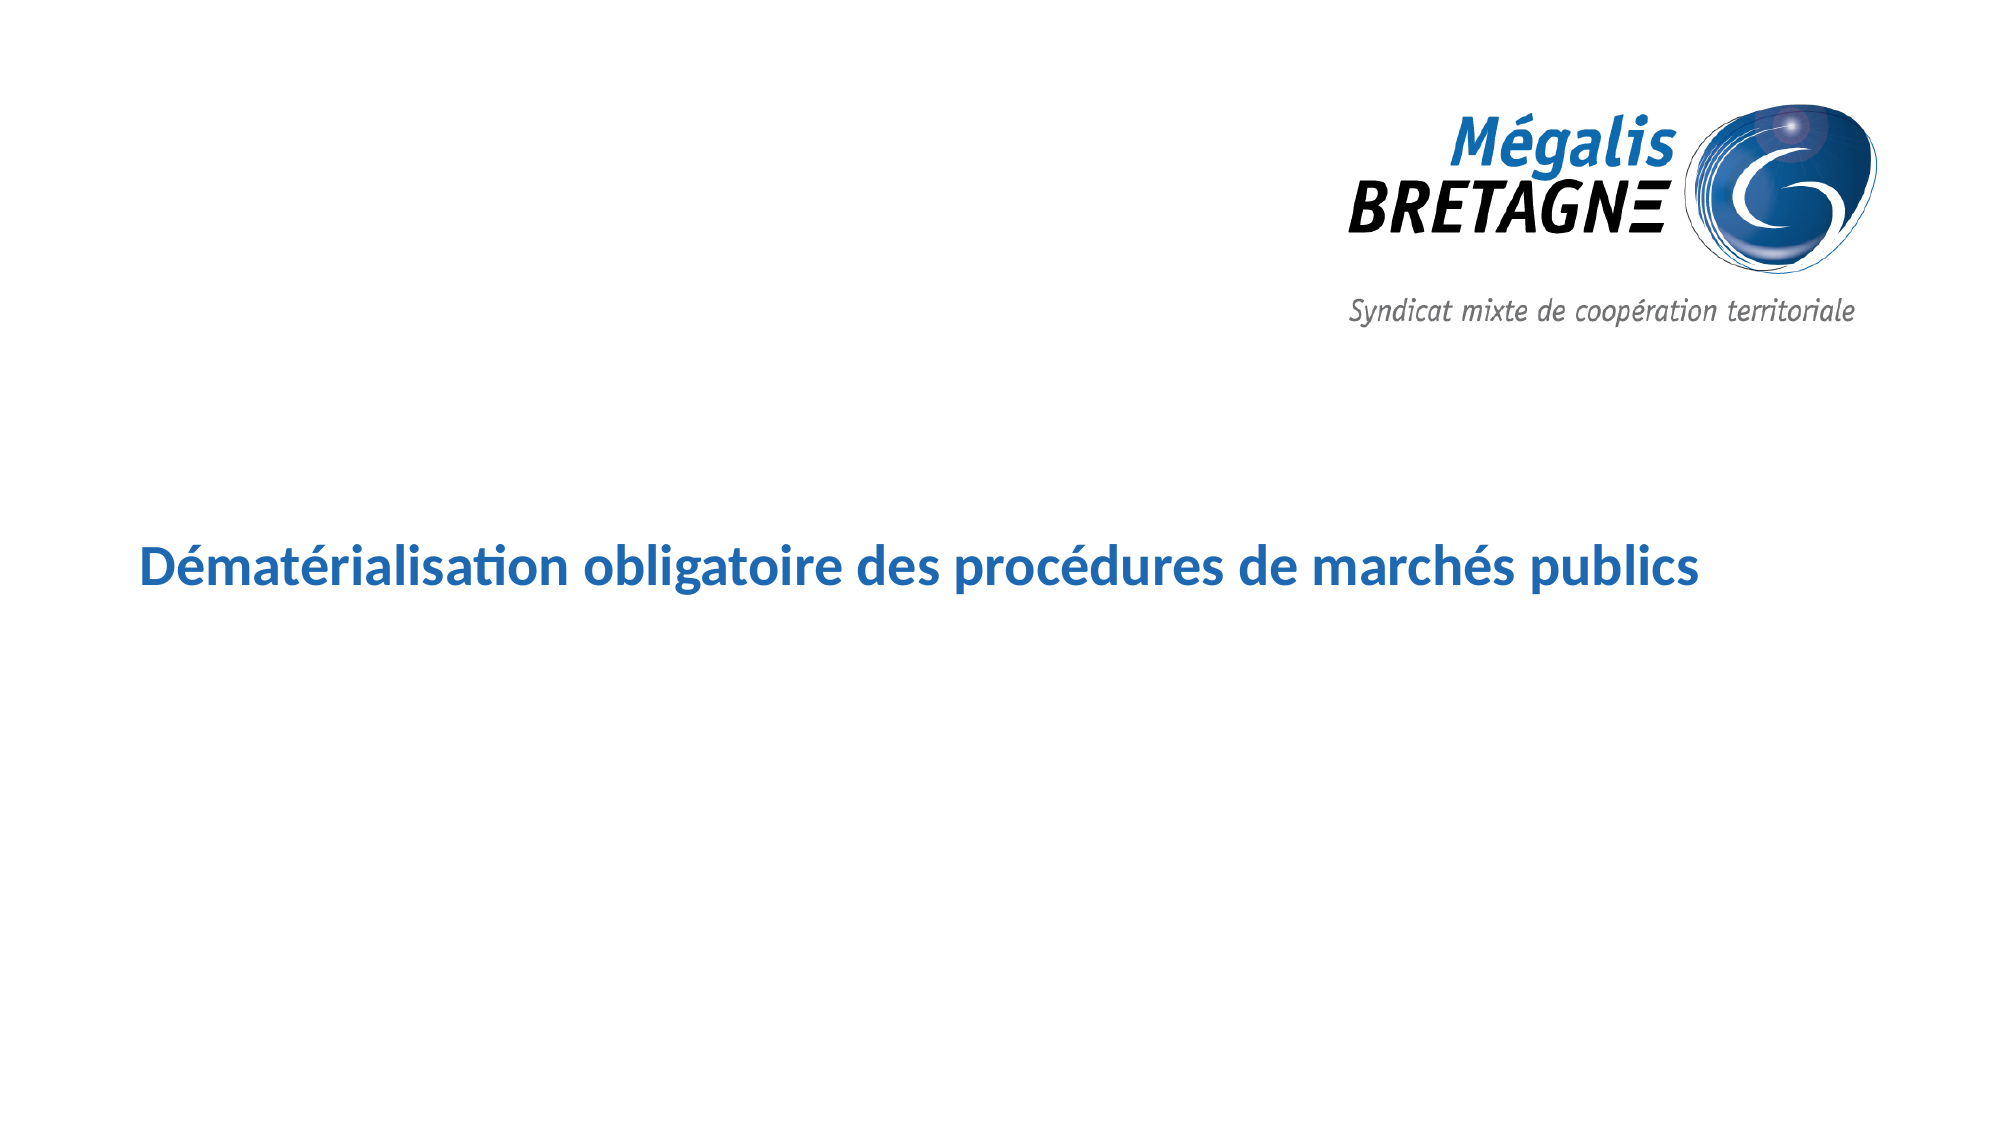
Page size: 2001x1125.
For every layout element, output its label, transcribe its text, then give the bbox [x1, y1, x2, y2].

picture [1309, 72, 1909, 342]
text_box Dématérialisation obligatoire des procédures de marchés publics [124, 519, 1743, 605]
